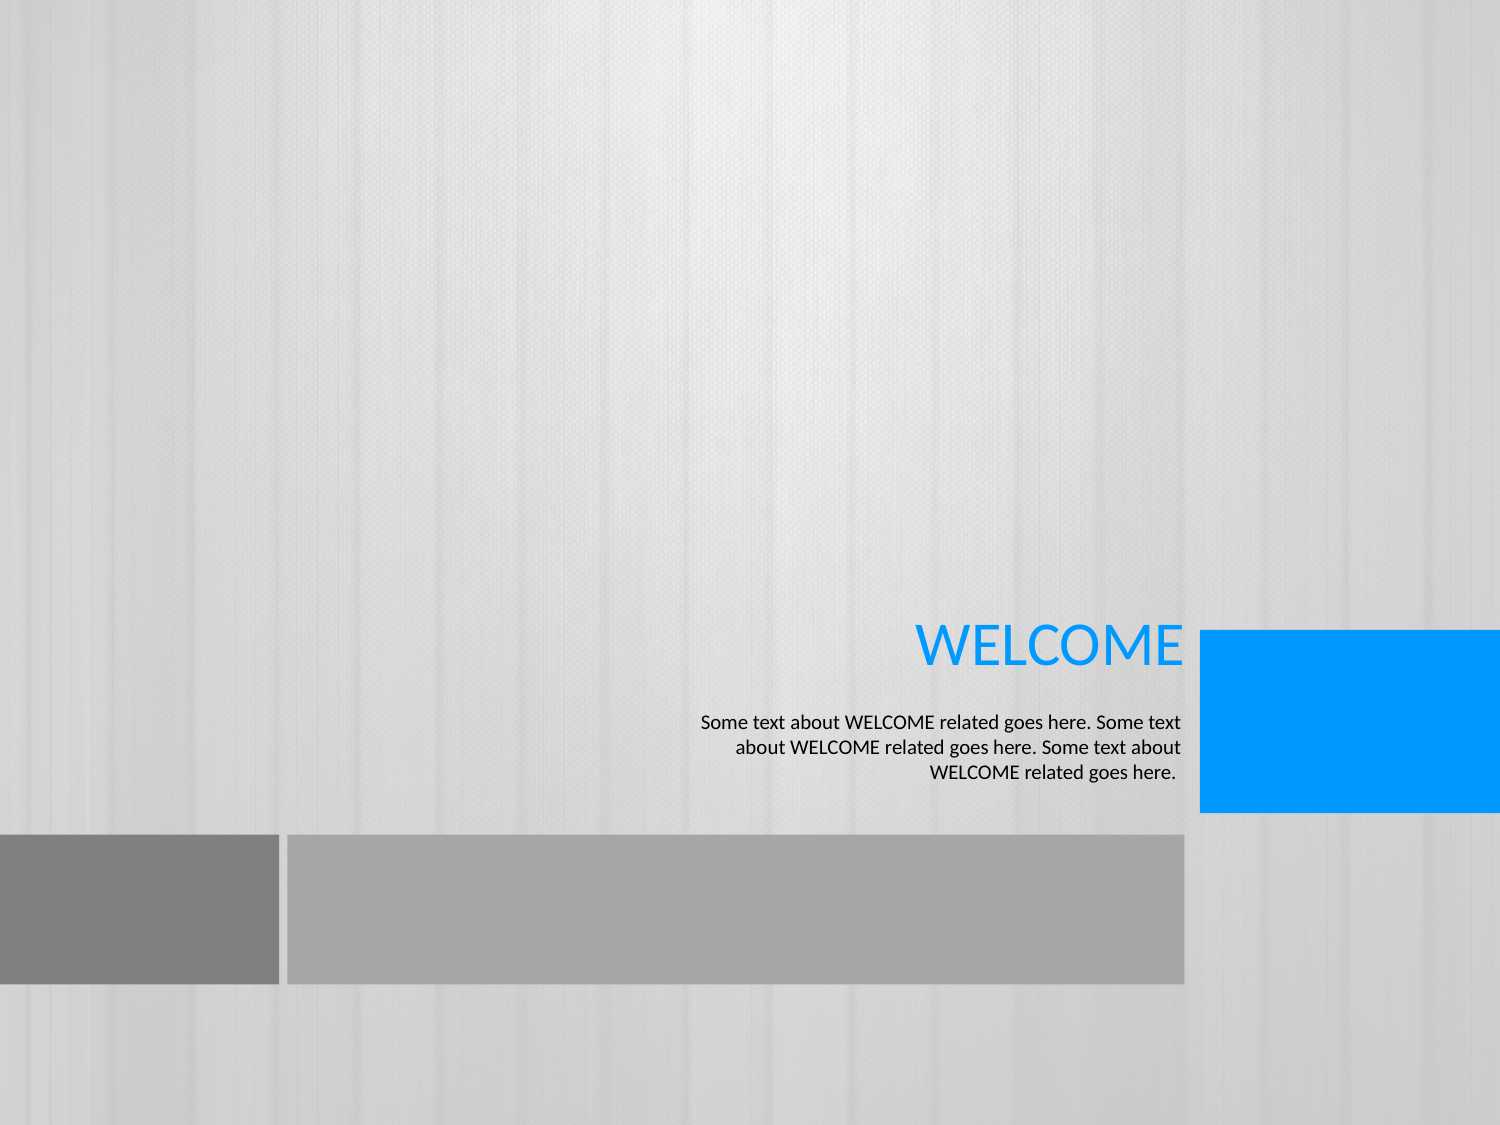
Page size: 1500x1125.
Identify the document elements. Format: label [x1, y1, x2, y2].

text_box [670, 595, 1201, 793]
picture [0, 0, 1500, 1125]
